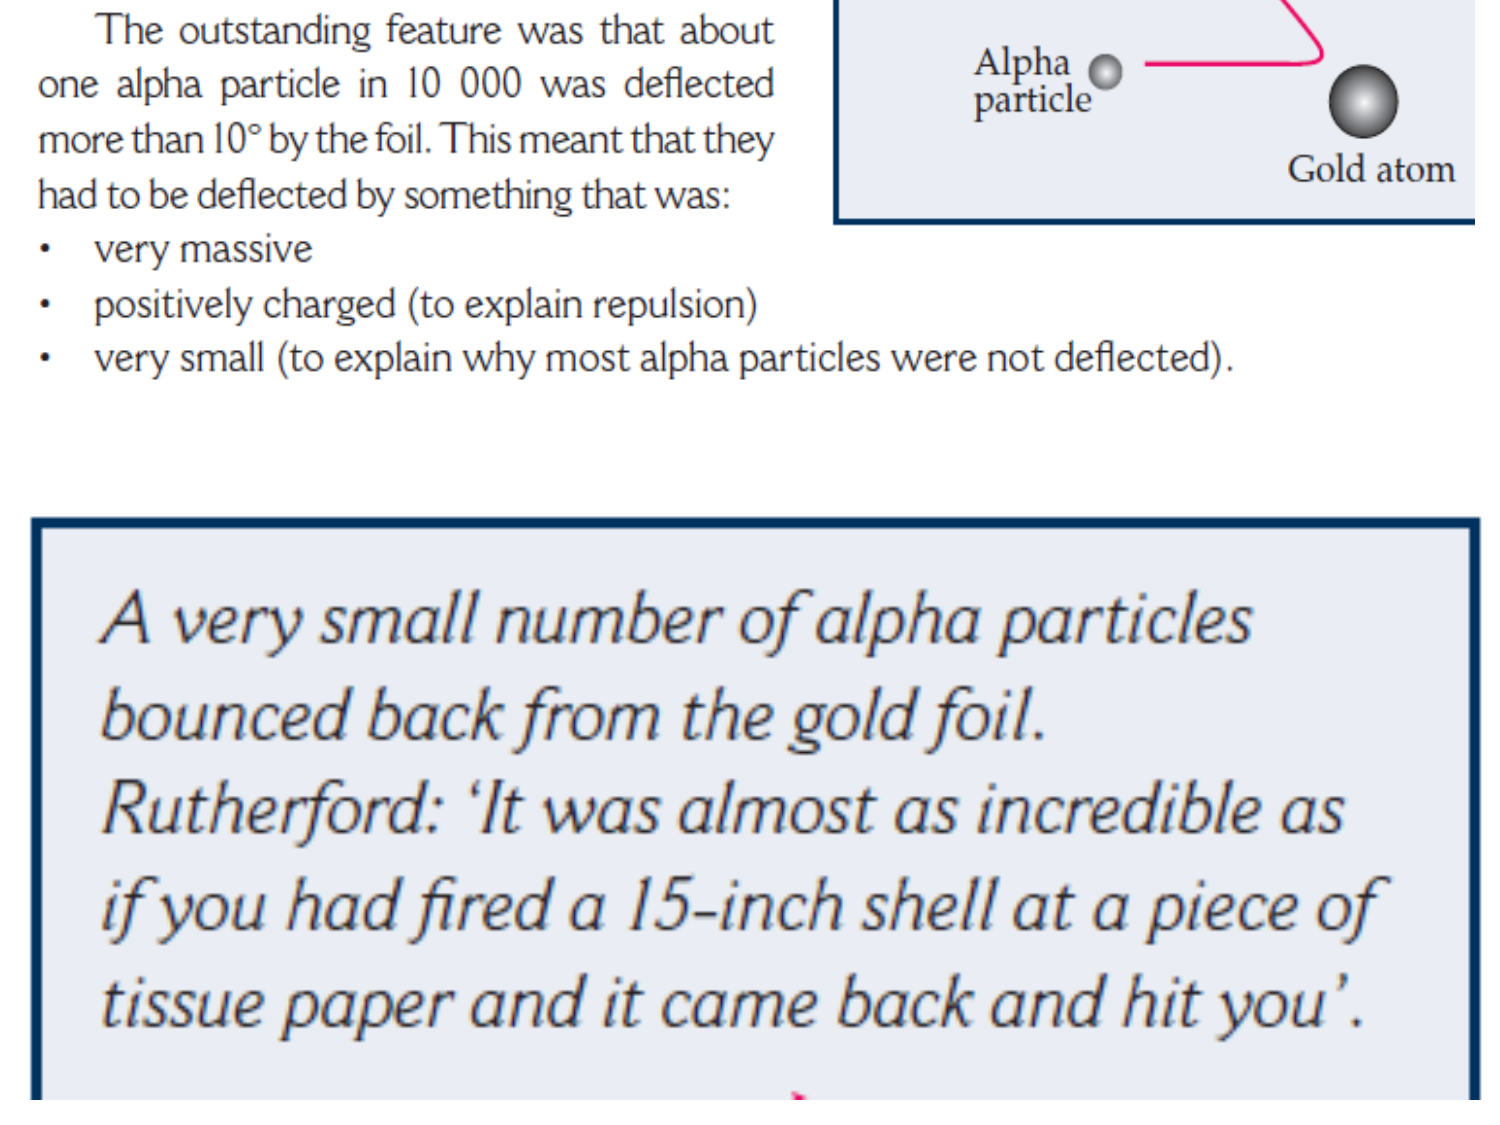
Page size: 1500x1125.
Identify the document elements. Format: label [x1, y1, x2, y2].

picture [12, 0, 1476, 384]
picture [18, 508, 1500, 1101]
